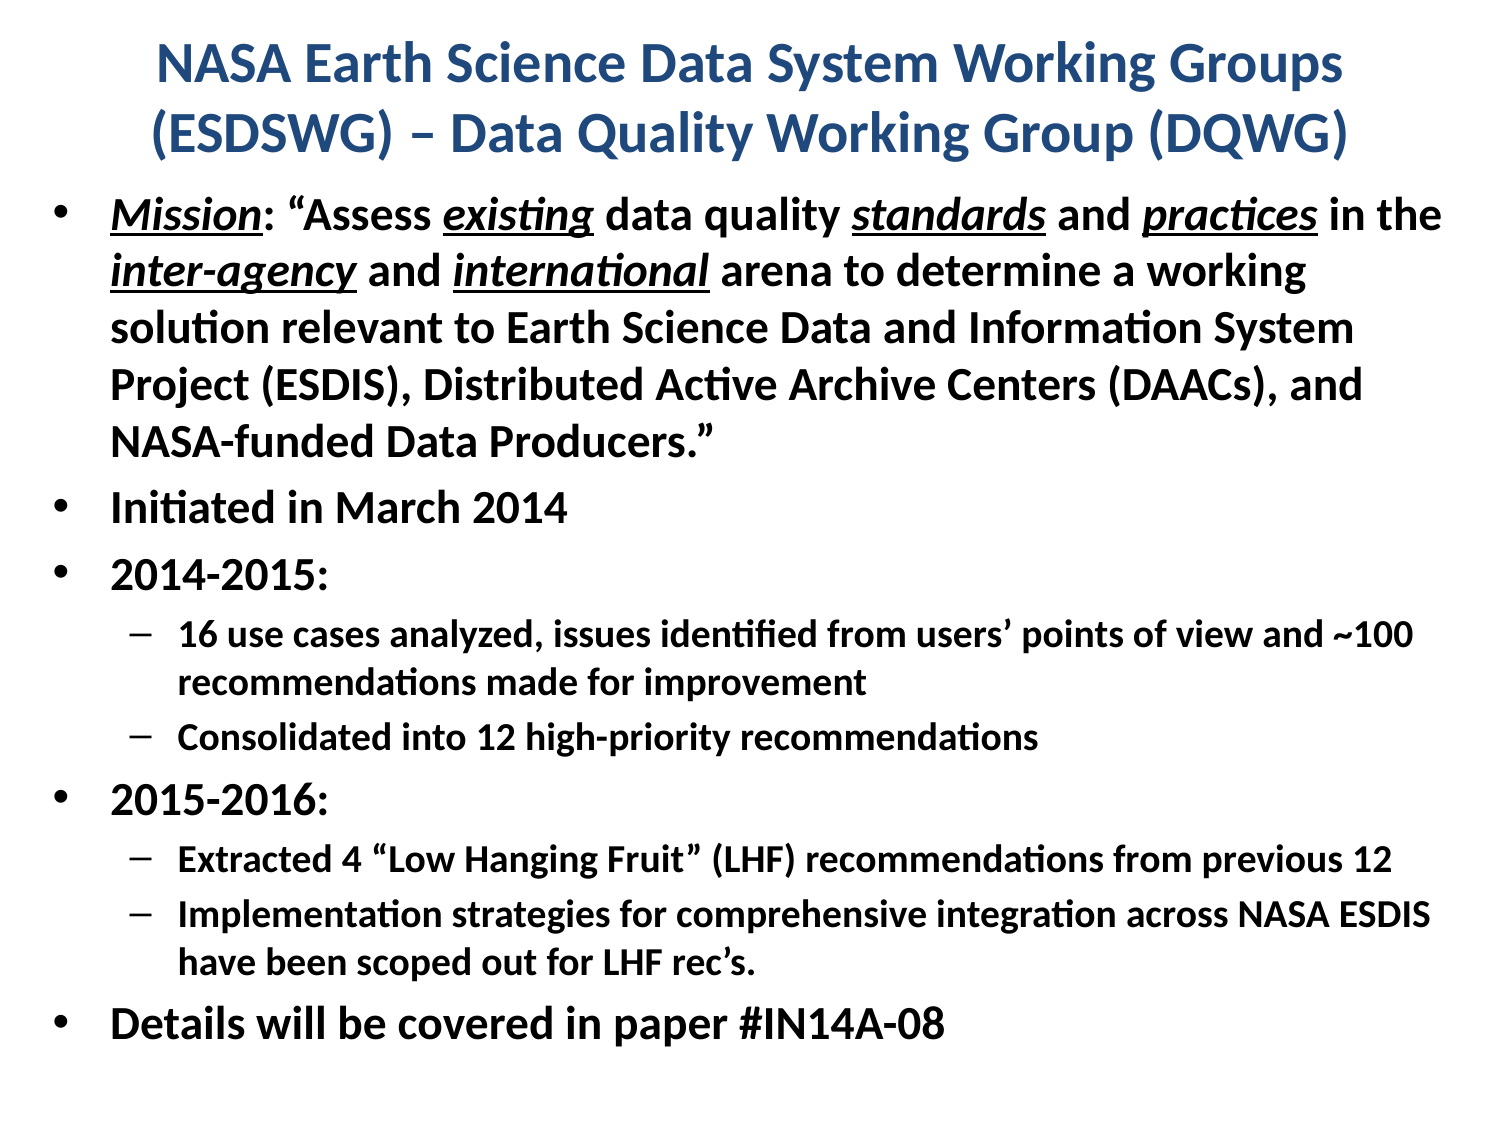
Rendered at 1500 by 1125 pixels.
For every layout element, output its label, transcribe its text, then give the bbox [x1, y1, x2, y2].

list Mission: “Assess existing data quality standards and practices in the inter-agency and international arena to determine a working solution relevant to Earth Science Data and Information System Project (ESDIS), Distributed Active Archive Centers (DAACs), and NASA-funded Data Producers.” Initiated in March 2014 2014-2015: 16 use cases analyzed, issues identified from users’ points of view and ~100 recommendations made for improvement Consolidated into 12 high-priority recommendations 2015-2016: Extracted 4 “Low Hanging Fruit” (LHF) recommendations from previous 12 Implementation strategies for comprehensive integration across NASA ESDIS have been scoped out for LHF rec’s. Details will be covered in paper #IN14A-08 [37, 174, 1463, 1075]
title NASA Earth Science Data System Working Groups (ESDSWG) – Data Quality Working Group (DQWG) [75, 24, 1425, 163]
